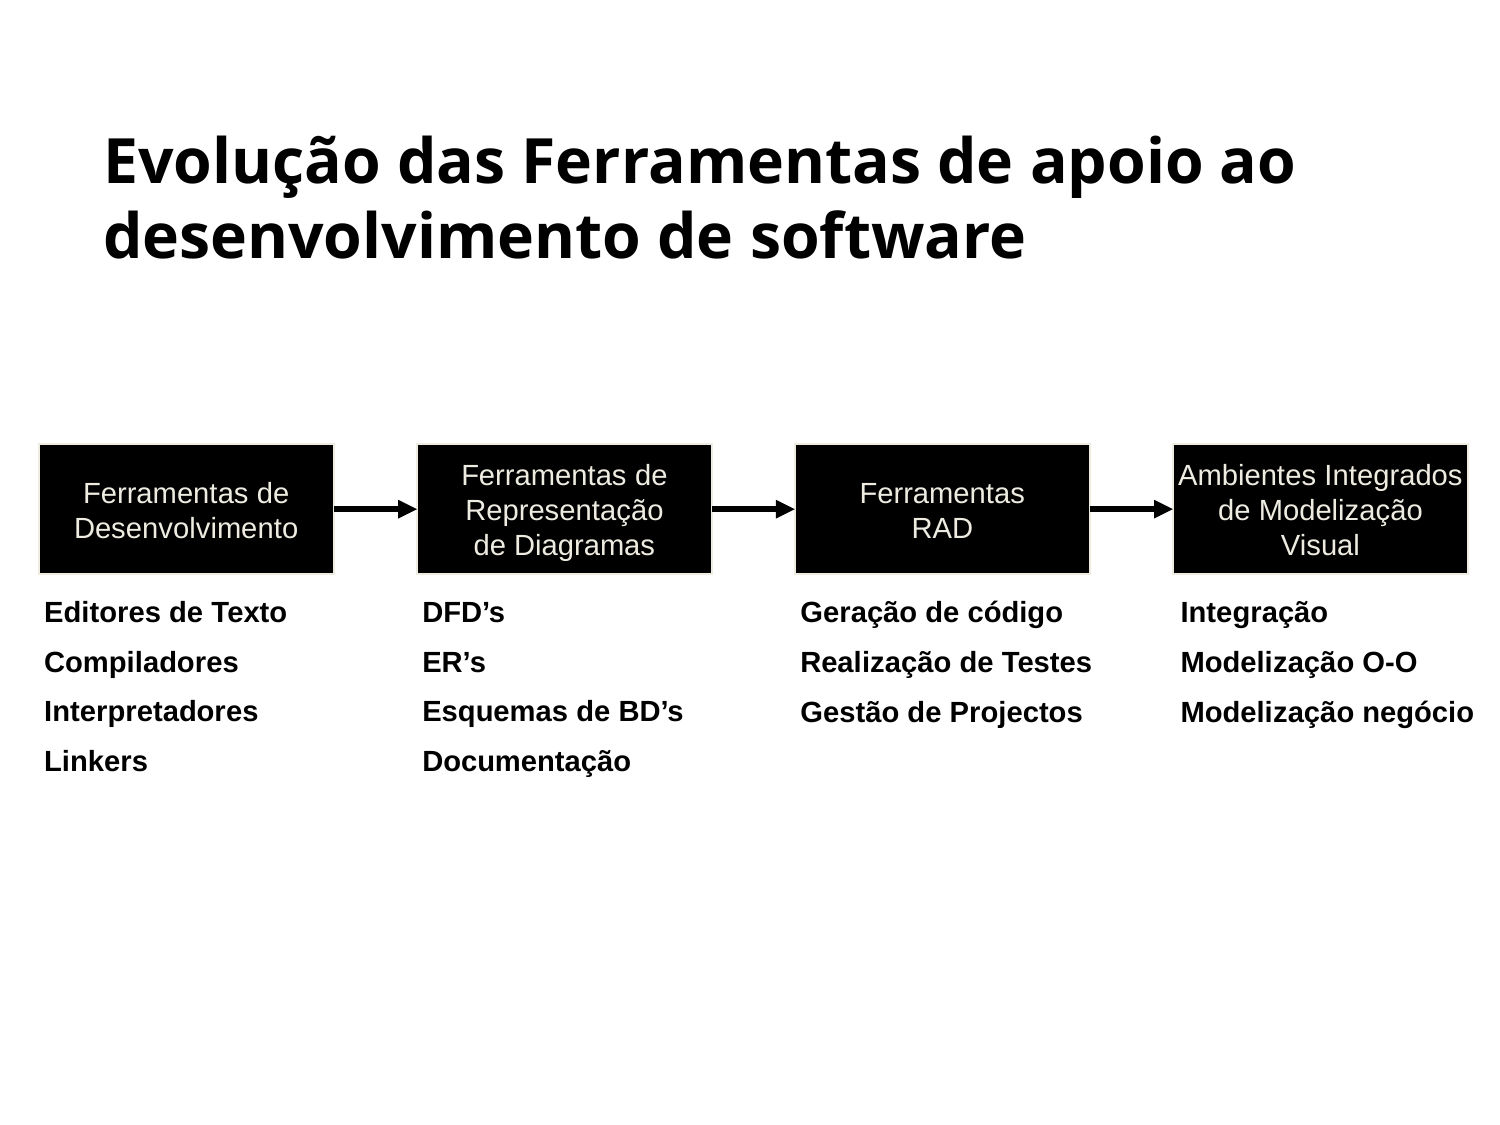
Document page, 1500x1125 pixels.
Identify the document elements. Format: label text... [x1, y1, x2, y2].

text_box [29, 444, 1500, 794]
text_box Evolução das Ferramentas de apoio ao desenvolvimento de software [88, 113, 1459, 279]
